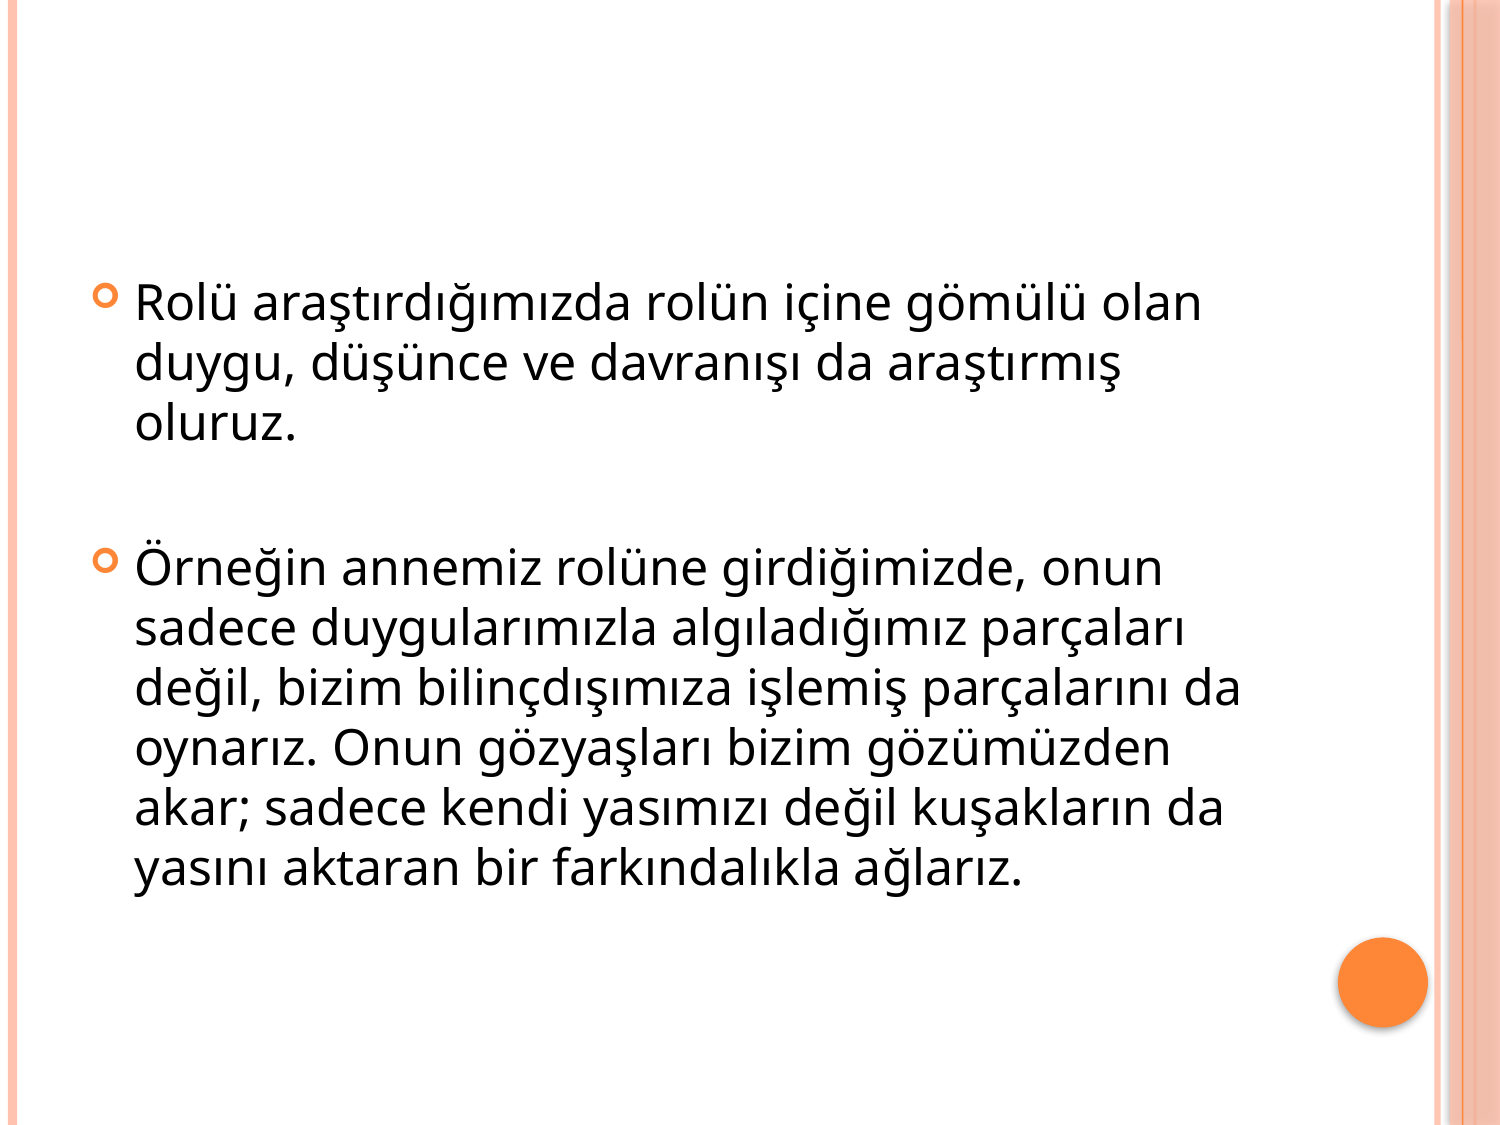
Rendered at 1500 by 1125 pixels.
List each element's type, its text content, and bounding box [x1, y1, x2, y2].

list Rolü araştırdığımızda rolün içine gömülü olan duygu, düşünce ve davranışı da araştırmış oluruz. Örneğin annemiz rolüne girdiğimizde, onun sadece duygularımızla algıladığımız parçaları değil, bizim bilinçdışımıza işlemiş parçalarını da oynarız. Onun gözyaşları bizim gözümüzden akar; sadece kendi yasımızı değil kuşakların da yasını aktaran bir farkındalıkla ağlarız. [75, 262, 1300, 1062]
